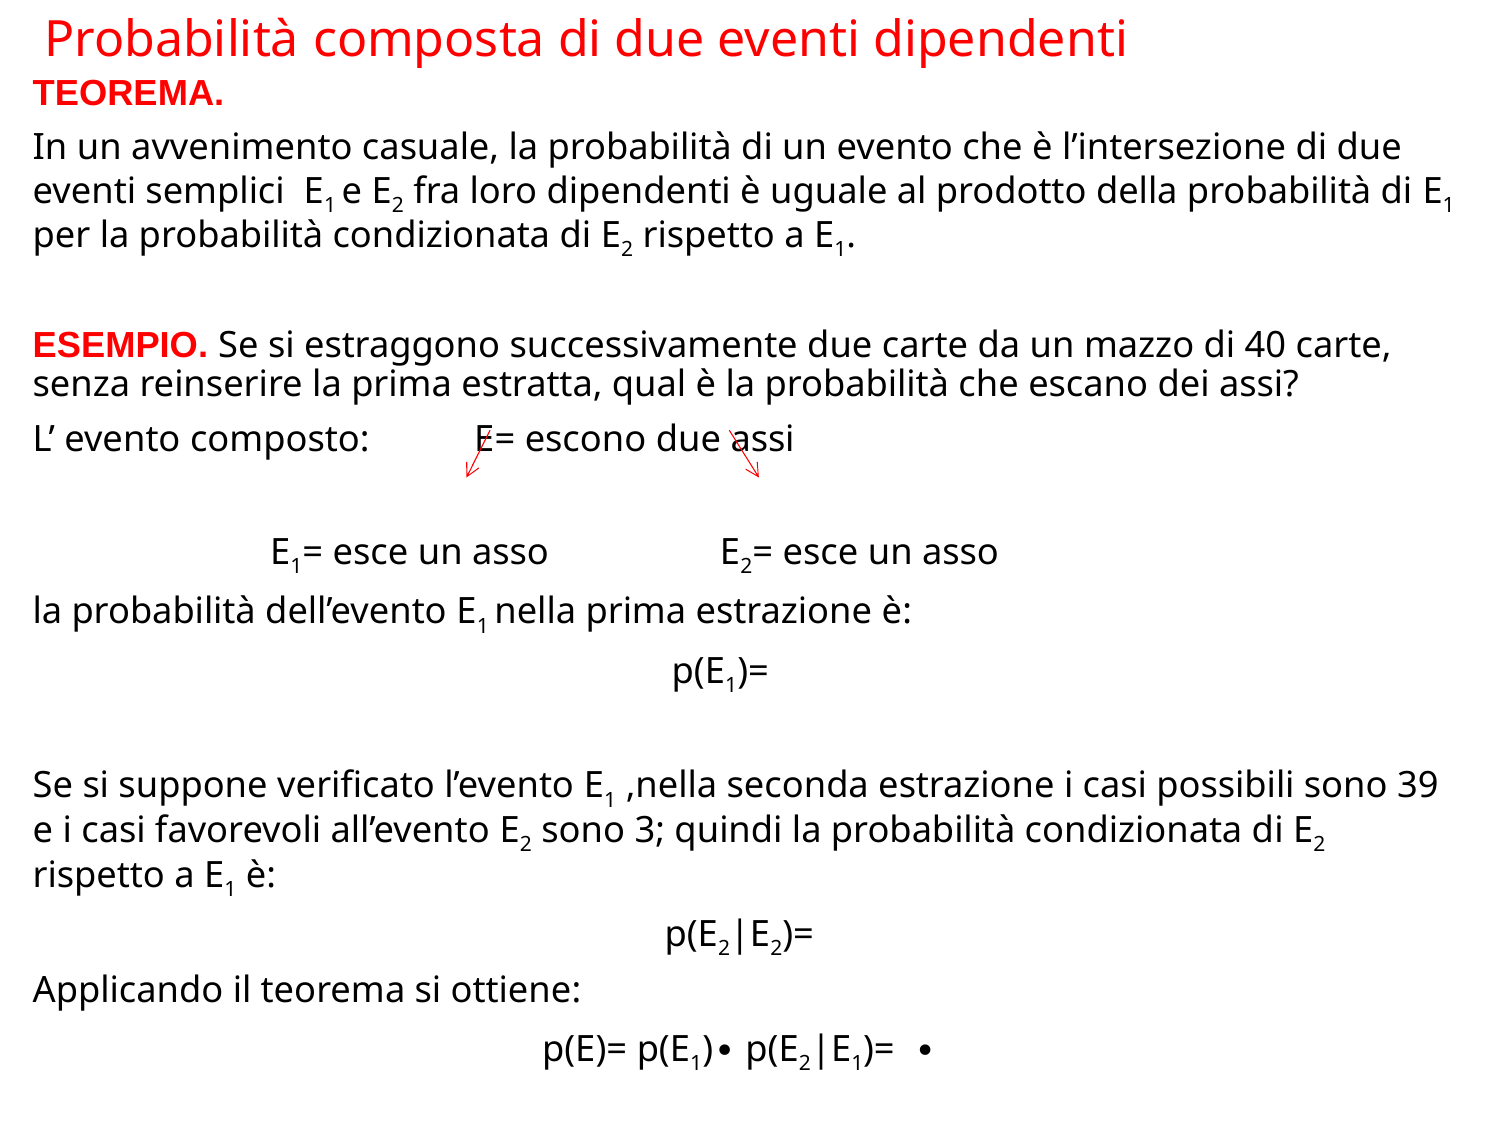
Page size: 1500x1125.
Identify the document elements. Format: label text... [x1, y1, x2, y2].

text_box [729, 430, 759, 478]
title Probabilità composta di due eventi dipendenti [29, 0, 1380, 81]
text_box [466, 430, 491, 478]
